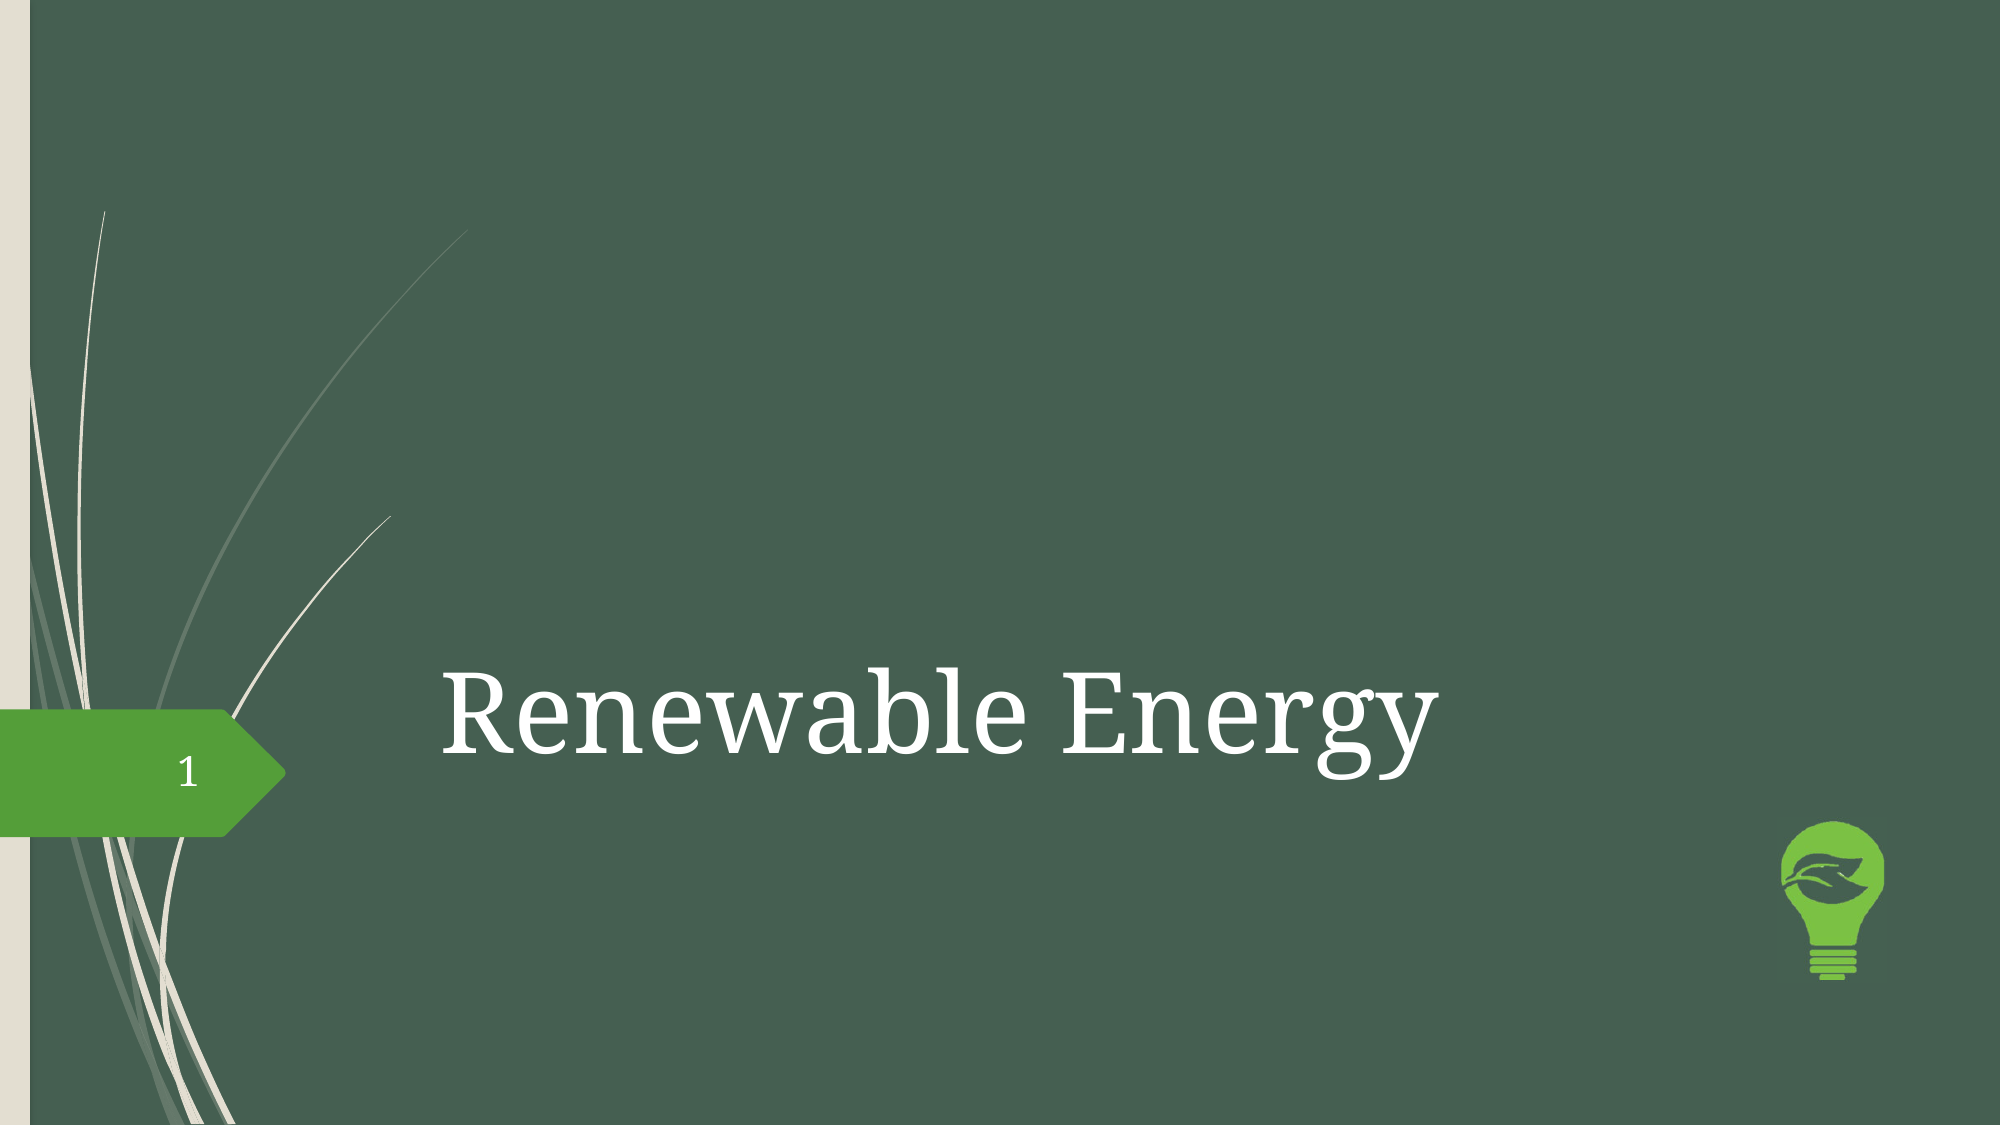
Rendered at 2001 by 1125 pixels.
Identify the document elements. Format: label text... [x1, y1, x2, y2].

slide_number 1 [87, 743, 216, 803]
picture [1777, 817, 1888, 983]
title Renewable Energy [424, 412, 1888, 784]
